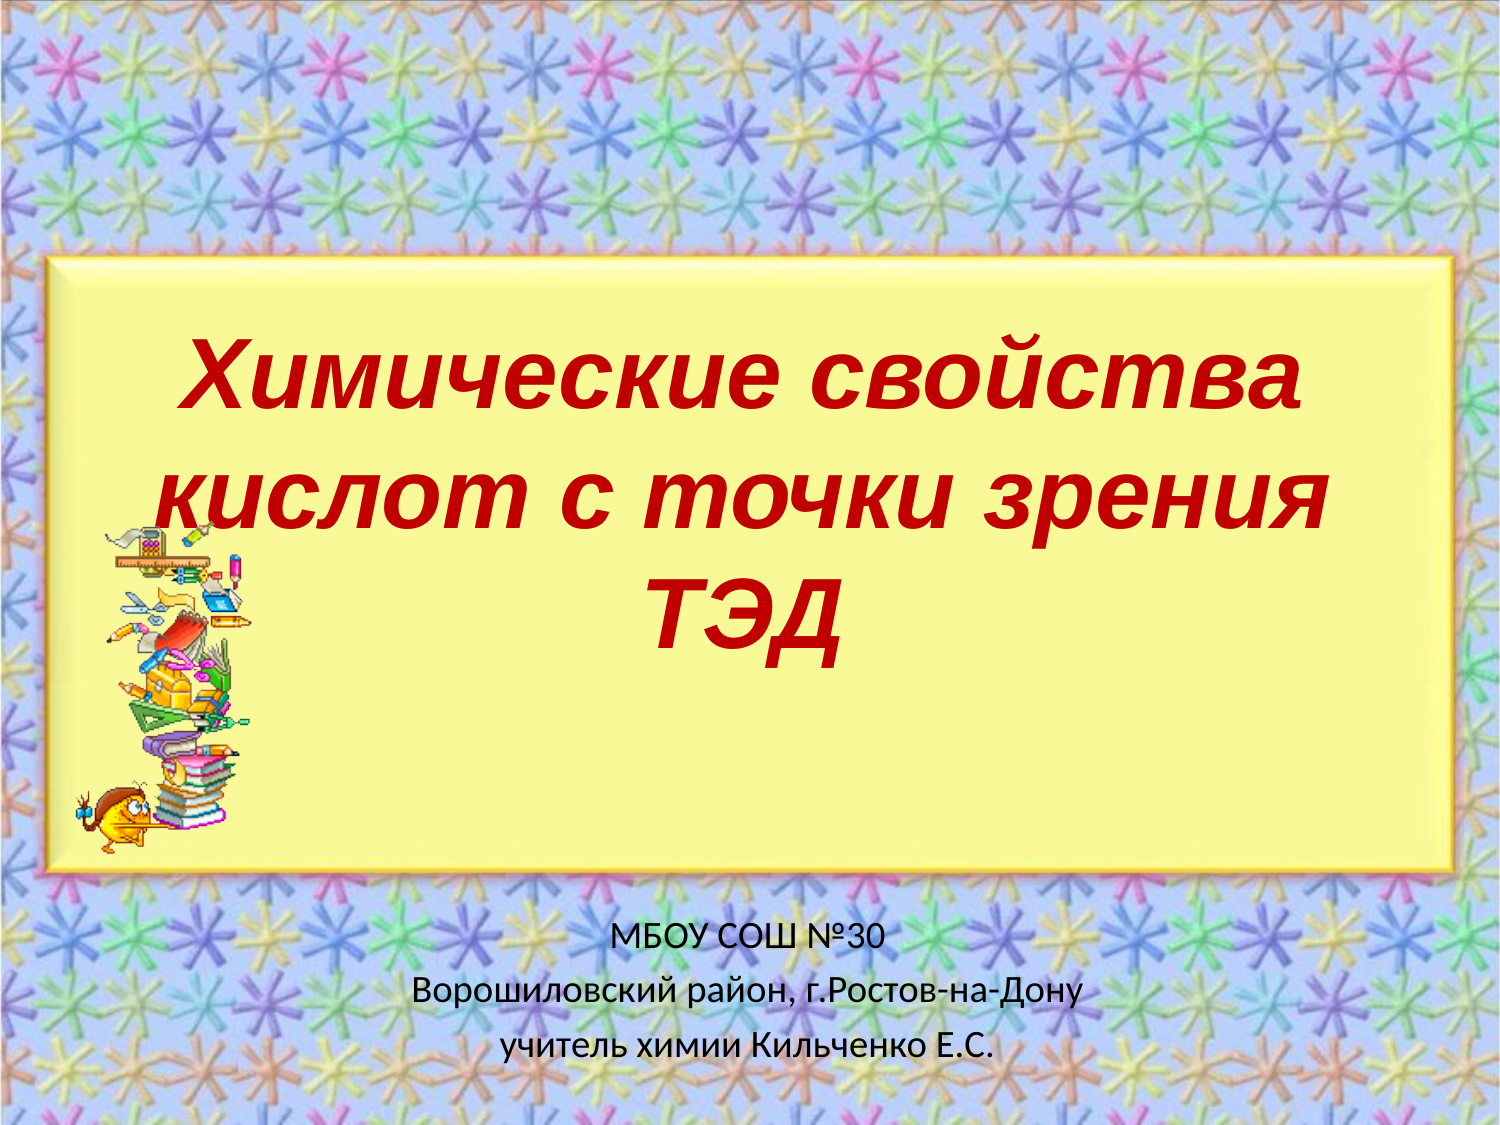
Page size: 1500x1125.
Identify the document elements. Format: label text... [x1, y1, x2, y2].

subtitle МБОУ СОШ №30 Ворошиловский район, г.Ростов-на-Дону учитель химии Кильченко Е.С. [222, 902, 1273, 1074]
picture [0, 0, 1500, 1125]
title Химические свойства кислот с точки зрения ТЭД [105, 314, 1381, 664]
